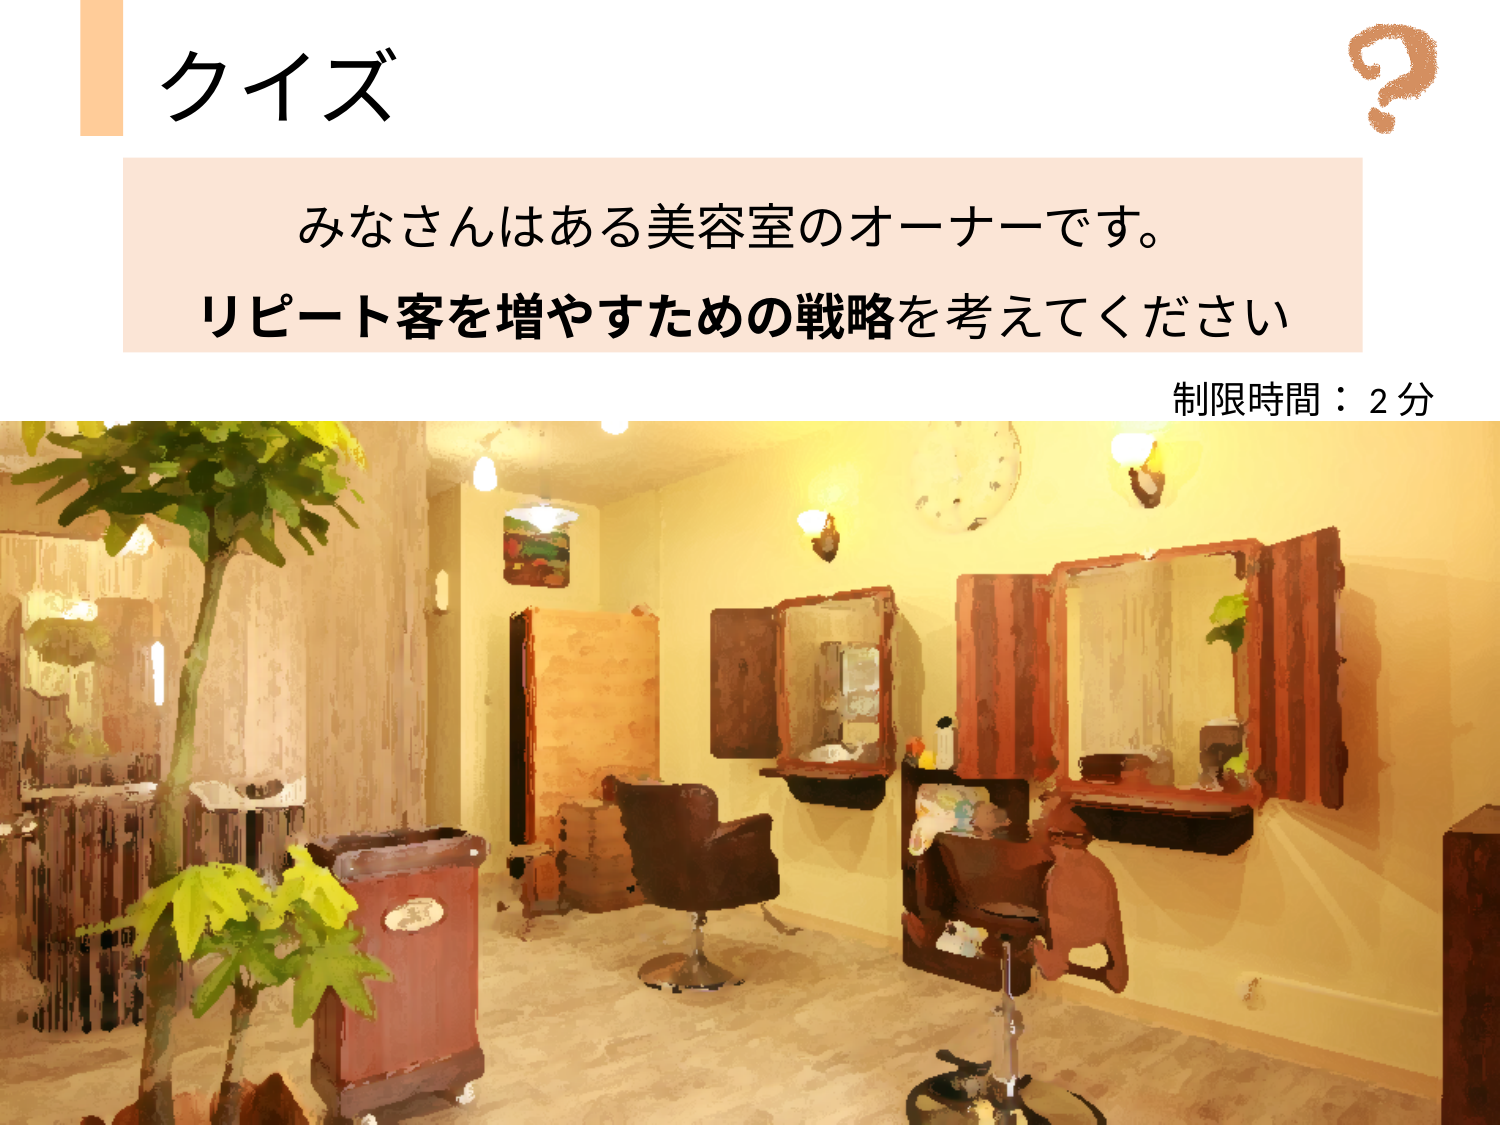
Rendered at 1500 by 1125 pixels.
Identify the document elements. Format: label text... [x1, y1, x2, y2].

text_box [79, 0, 124, 137]
picture [1330, 21, 1448, 136]
title クイズ [138, 24, 1433, 160]
text_box 制限時間：2分 [1157, 368, 1500, 421]
text_box みなさんはある美容室のオーナーです。 リピート客を増やすための戦略を考えてください [123, 157, 1363, 353]
picture [0, 421, 1500, 1125]
